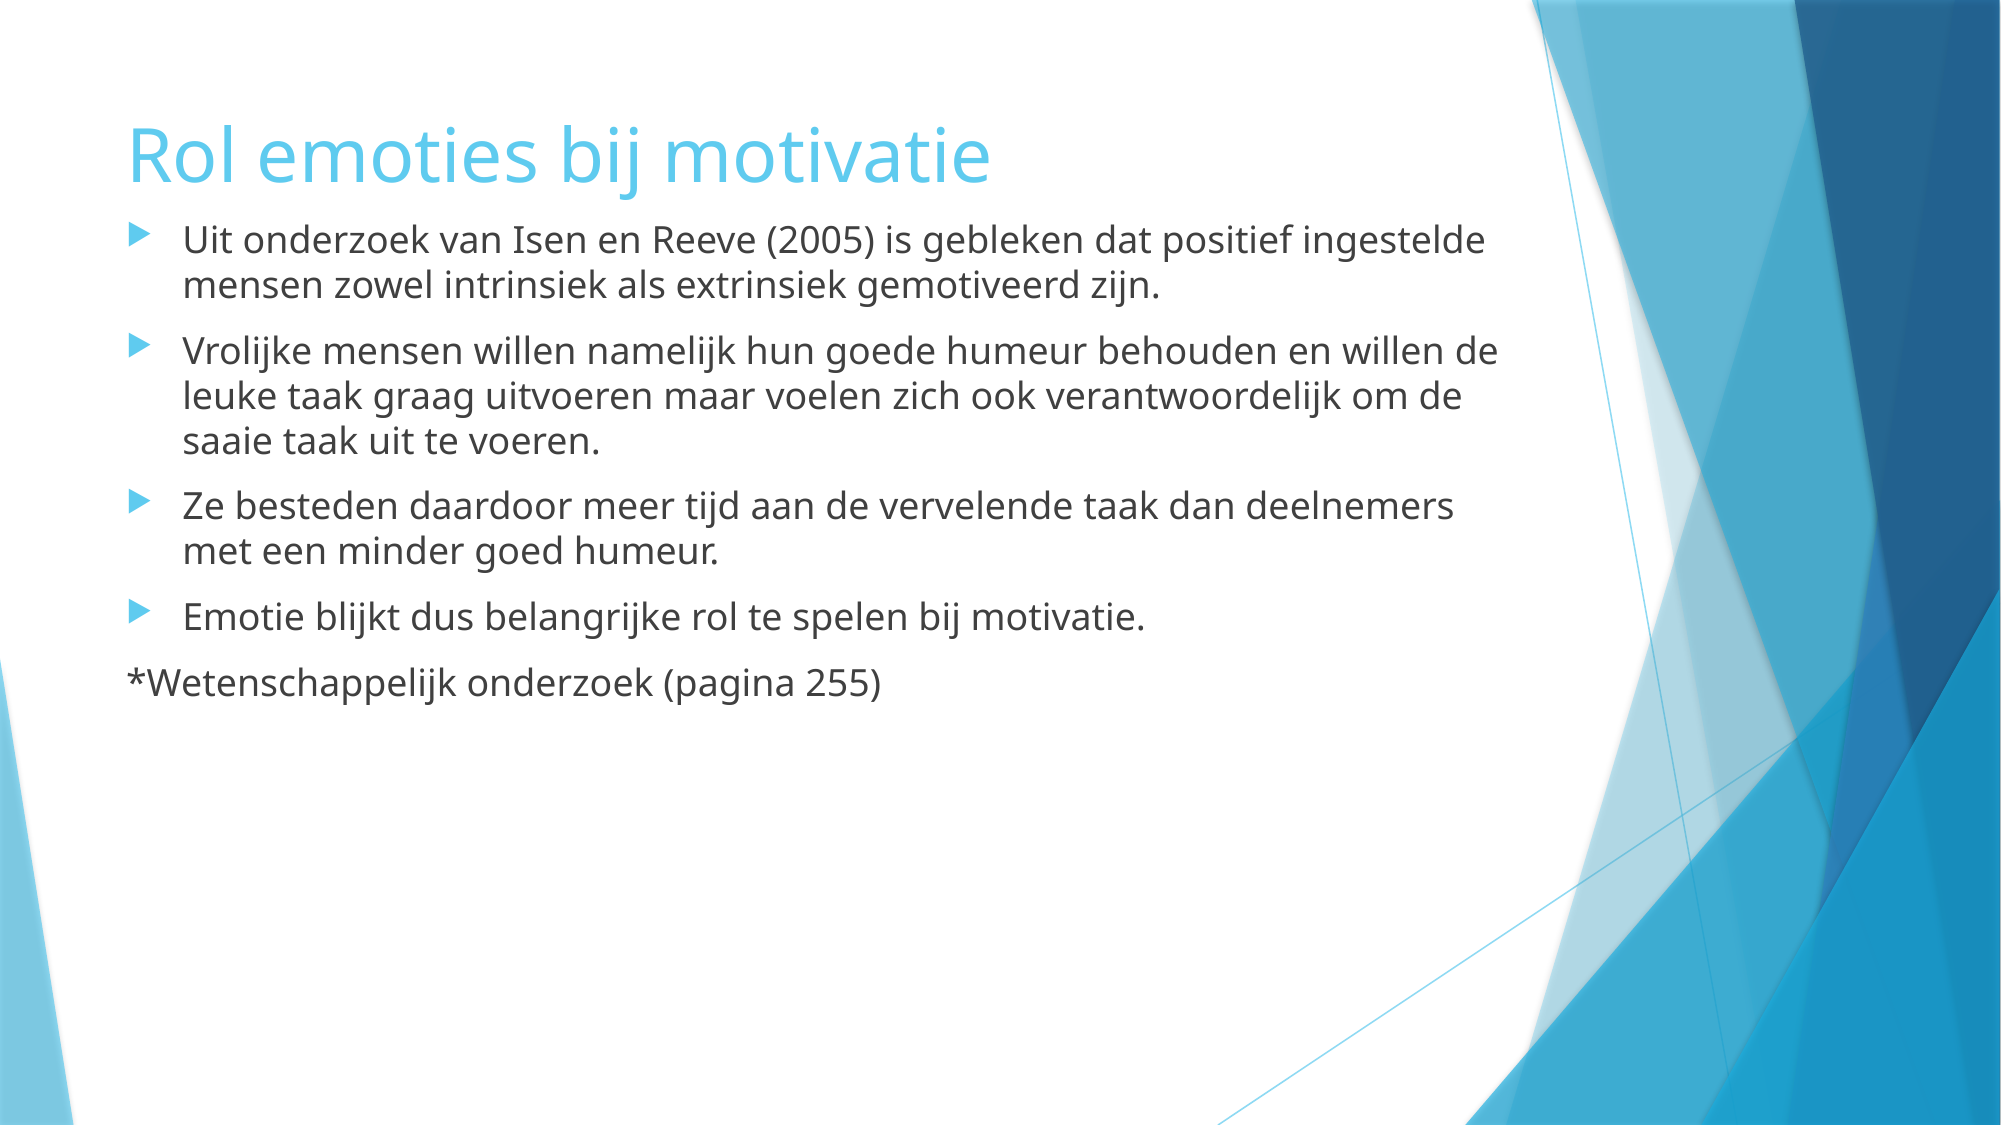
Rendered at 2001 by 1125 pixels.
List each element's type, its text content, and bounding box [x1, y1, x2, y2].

list Uit onderzoek van Isen en Reeve (2005) is gebleken dat positief ingestelde mensen zowel intrinsiek als extrinsiek gemotiveerd zijn. Vrolijke mensen willen namelijk hun goede humeur behouden en willen de leuke taak graag uitvoeren maar voelen zich ook verantwoordelijk om de saaie taak uit te voeren. Ze besteden daardoor meer tijd aan de vervelende taak dan deelnemers met een minder goed humeur. Emotie blijkt dus belangrijke rol te spelen bij motivatie. *Wetenschappelijk onderzoek (pagina 255) [111, 208, 1522, 845]
title Rol emoties bij motivatie [111, 99, 1522, 208]
